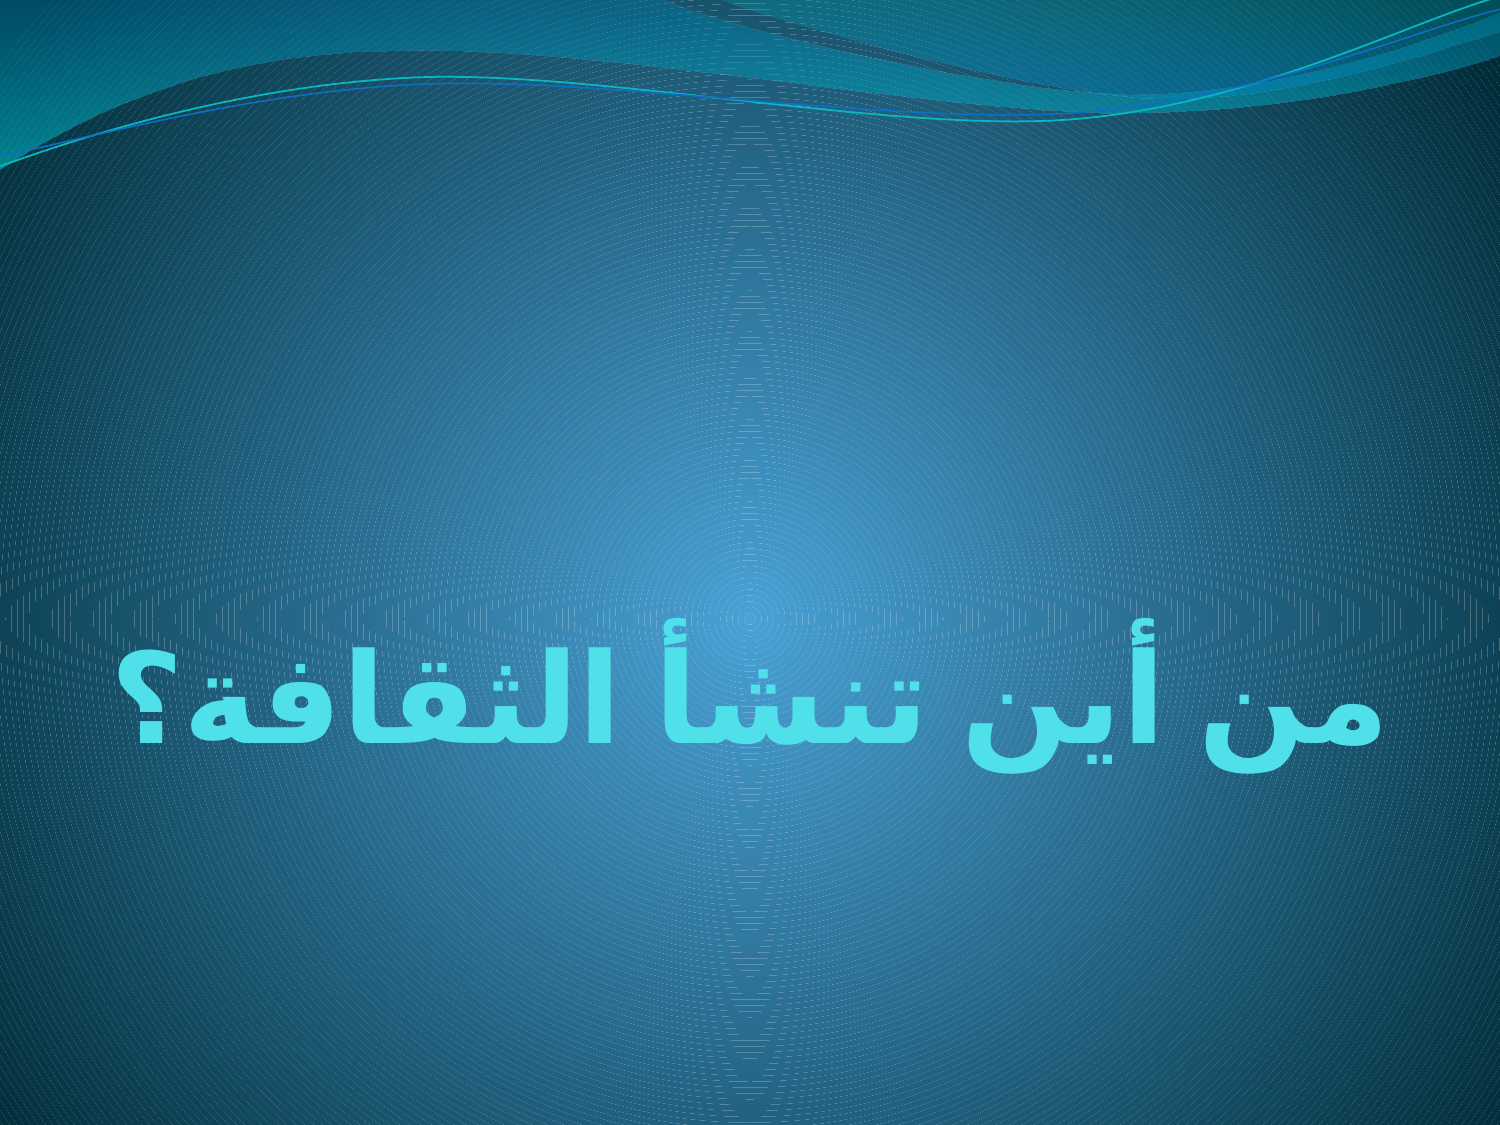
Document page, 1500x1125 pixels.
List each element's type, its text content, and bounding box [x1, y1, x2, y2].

title من أين تنشأ الثقافة؟ [105, 468, 1394, 769]
